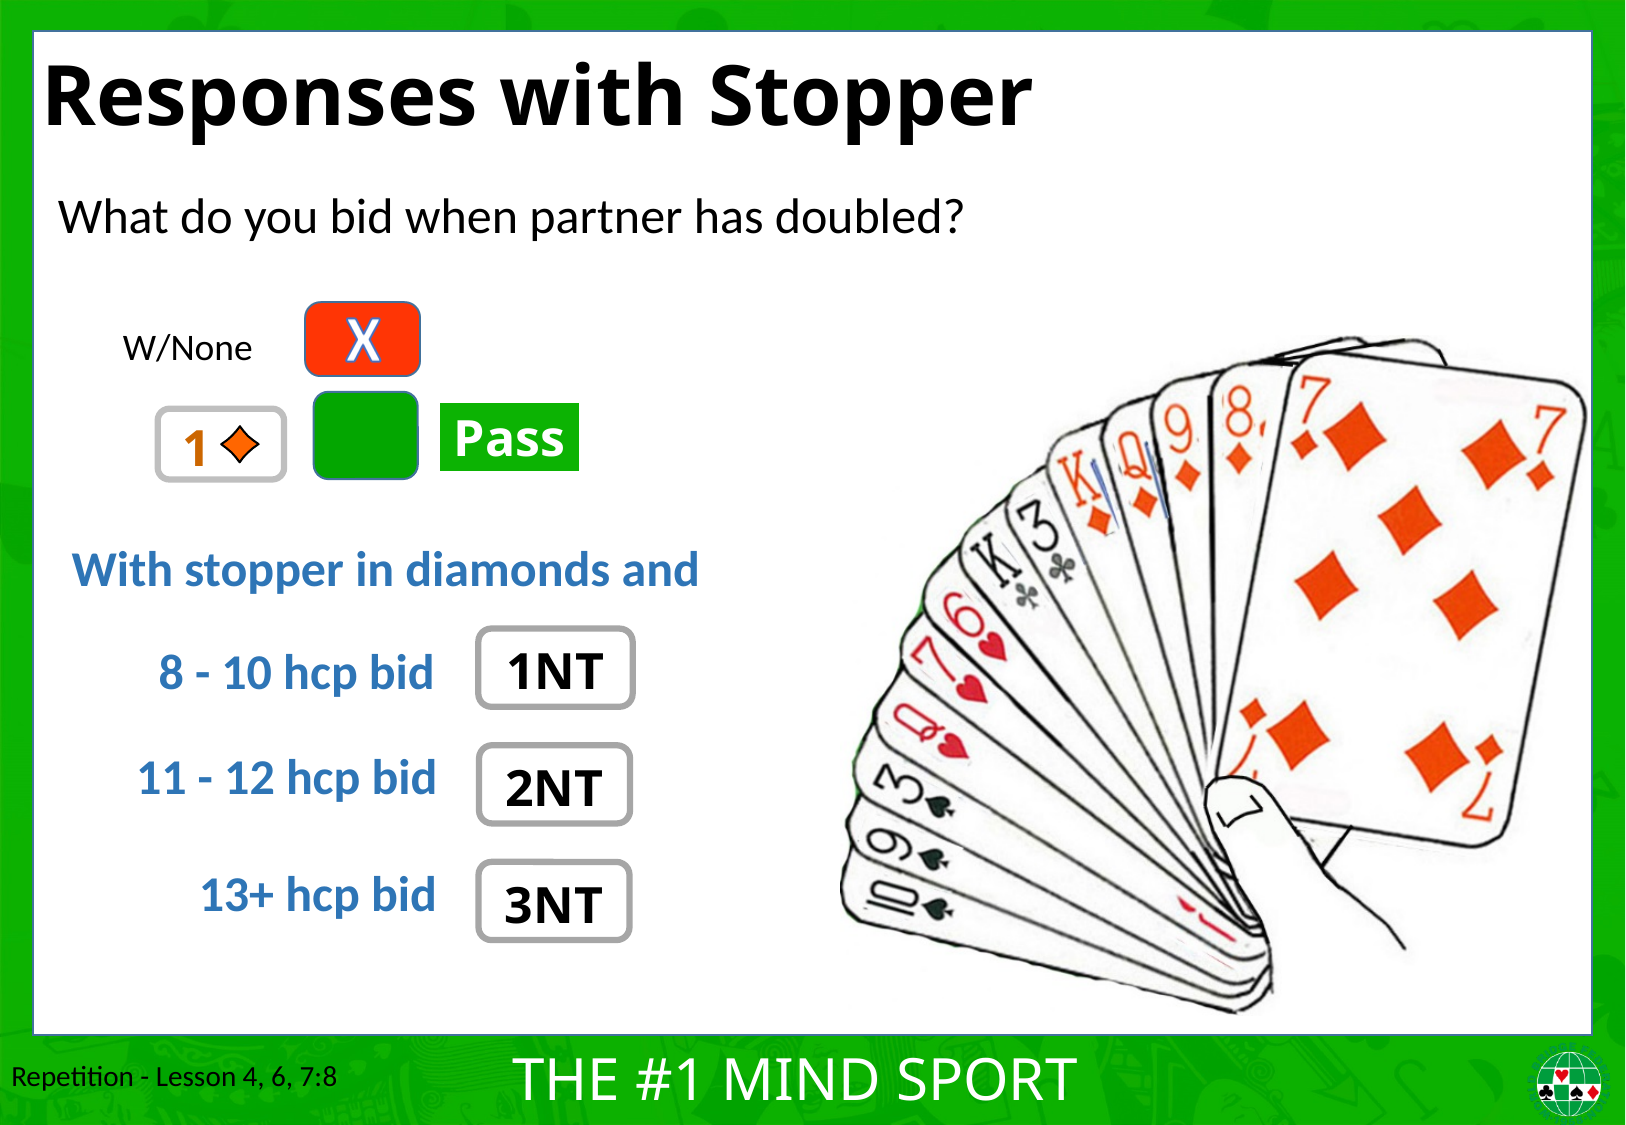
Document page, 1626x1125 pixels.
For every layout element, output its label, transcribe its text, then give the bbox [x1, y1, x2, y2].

picture [0, 0, 1626, 1125]
text_box With stopper in diamonds and [56, 539, 830, 614]
text_box What do you bid when partner has doubled? [42, 176, 1052, 260]
title Responses with Stopper [25, 39, 1598, 158]
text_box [183, 861, 630, 941]
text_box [143, 628, 633, 707]
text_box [120, 745, 631, 824]
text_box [157, 301, 579, 480]
text_box W/None [108, 315, 157, 376]
